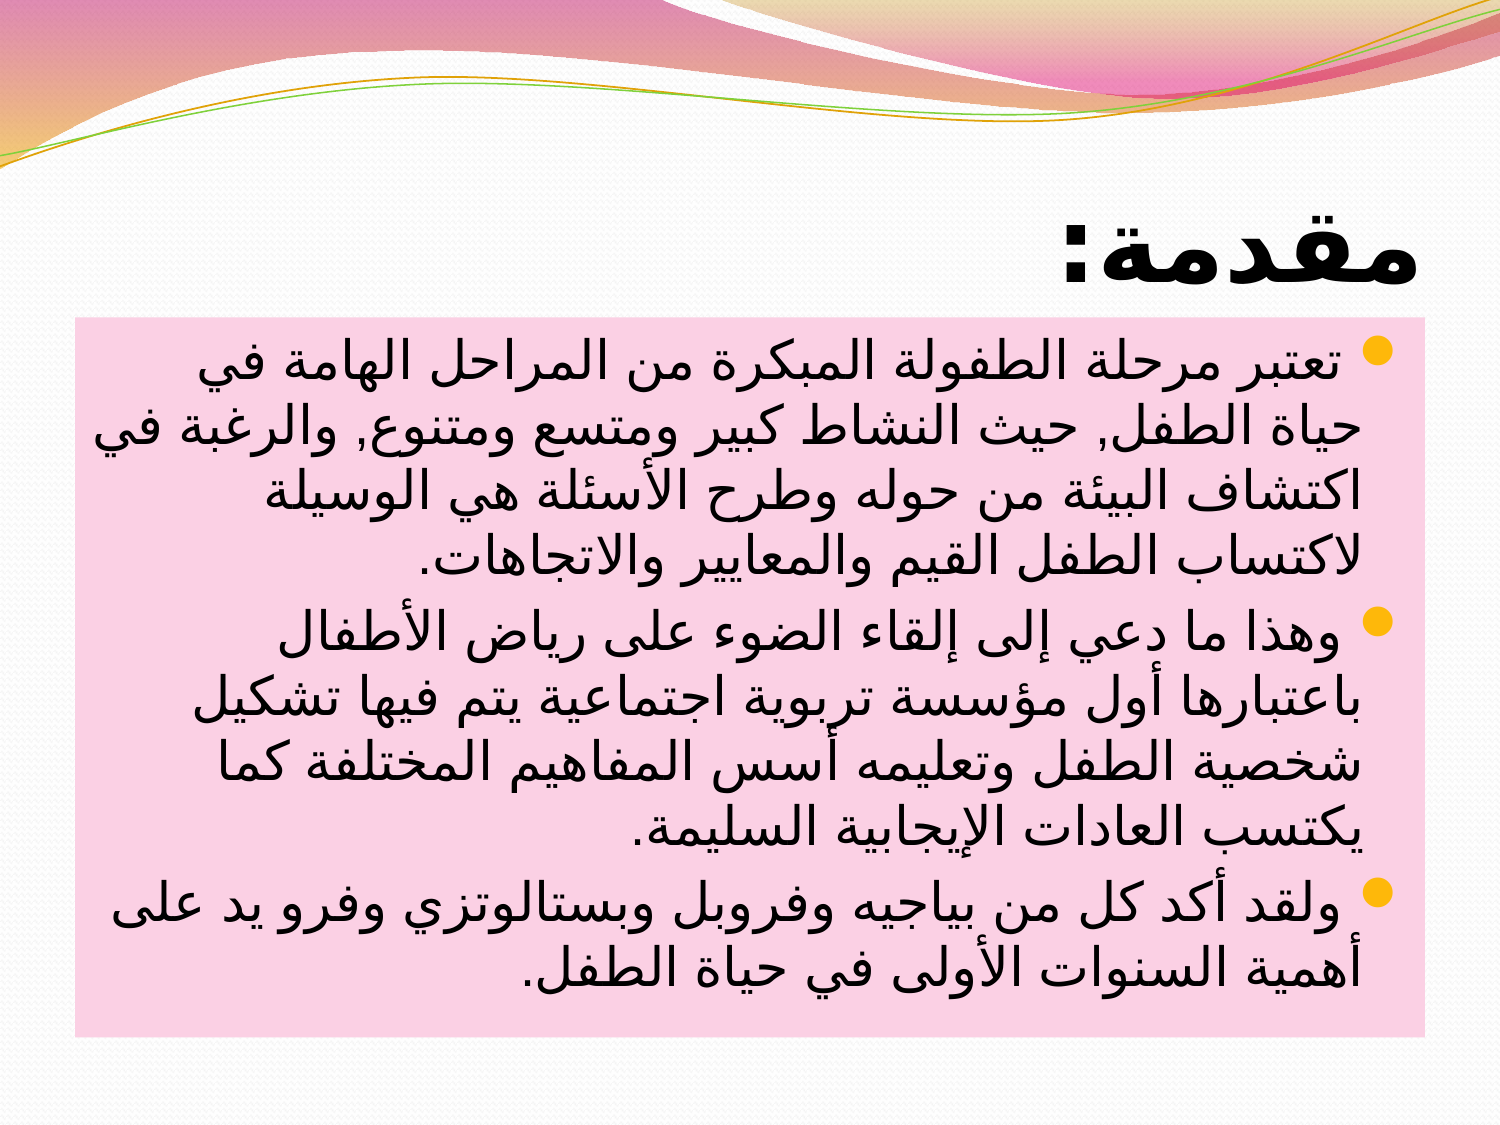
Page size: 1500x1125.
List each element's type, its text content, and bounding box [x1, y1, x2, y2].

list تعتبر مرحلة الطفولة المبكرة من المراحل الهامة في حياة الطفل, حيث النشاط كبير ومتسع ومتنوع, والرغبة في اكتشاف البيئة من حوله وطرح الأسئلة هي الوسيلة لاكتساب الطفل القيم والمعايير والاتجاهات. وهذا ما دعي إلى إلقاء الضوء على رياض الأطفال باعتبارها أول مؤسسة تربوية اجتماعية يتم فيها تشكيل شخصية الطفل وتعليمه أسس المفاهيم المختلفة كما يكتسب العادات الإيجابية السليمة. ولقد أكد كل من بياجيه وفروبل وبستالوتزي وفرو يد على أهمية السنوات الأولى في حياة الطفل. [74, 317, 1426, 1038]
title مقدمة: [74, 115, 1426, 304]
